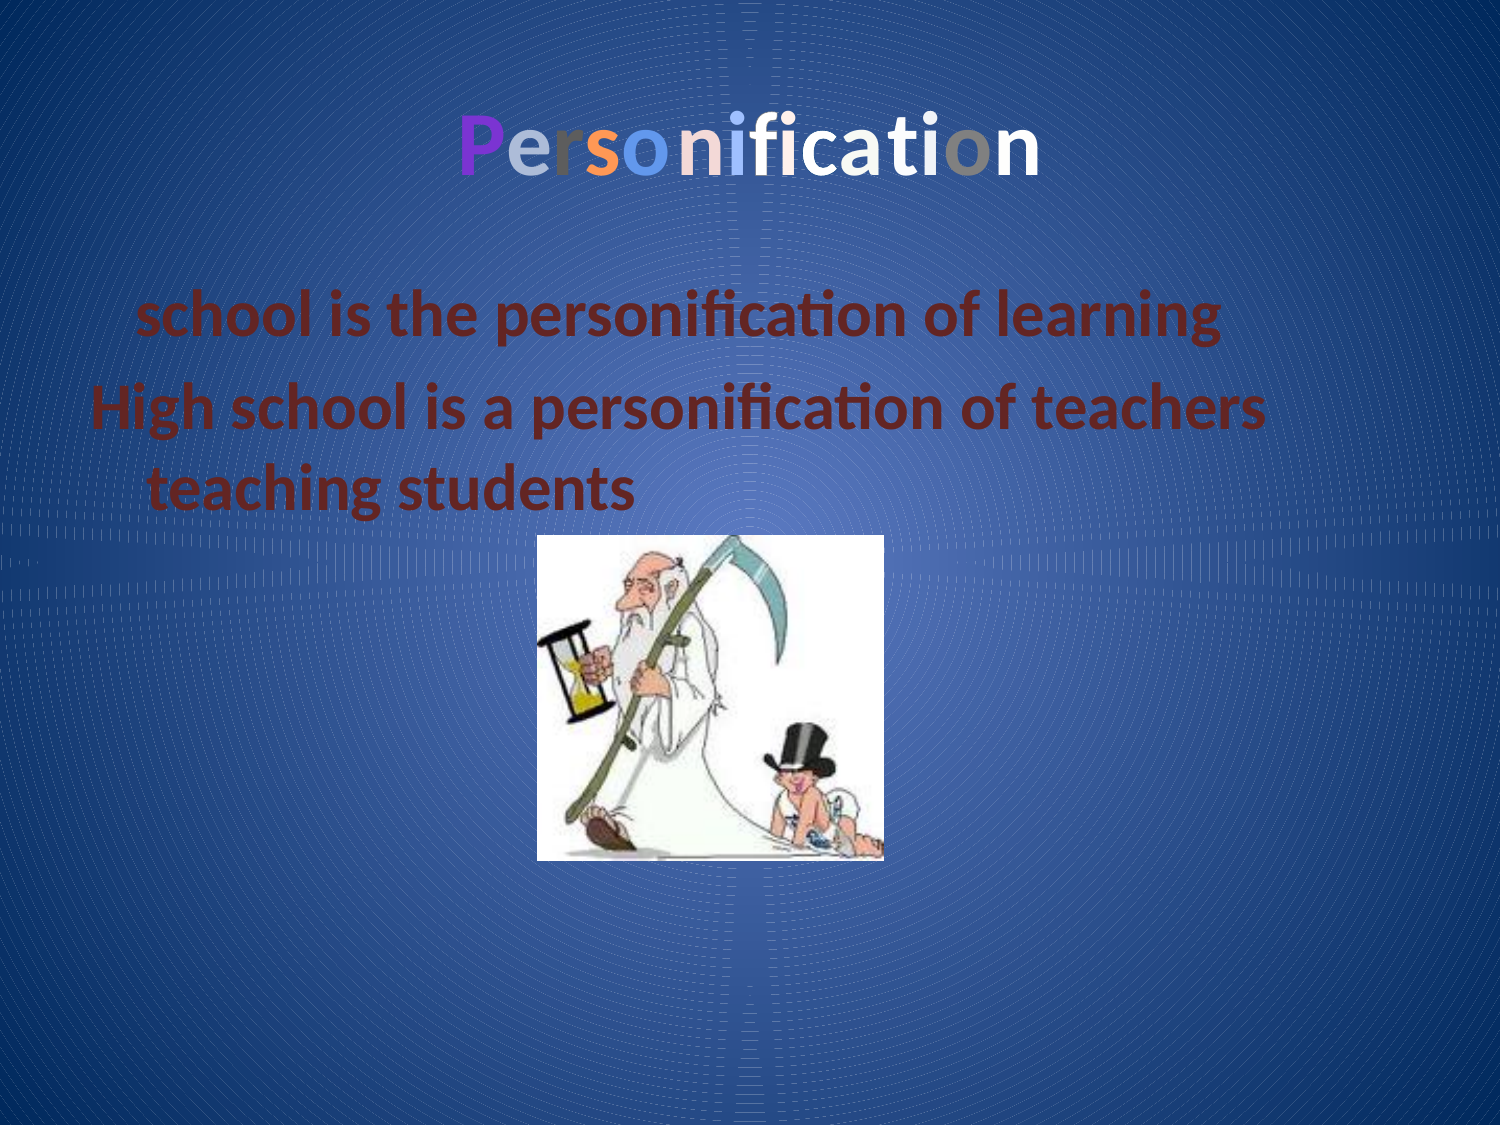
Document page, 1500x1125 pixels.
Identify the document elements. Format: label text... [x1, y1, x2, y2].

list school is the personification of learning High school is a personification of teachers teaching students [75, 262, 1425, 1005]
picture [537, 535, 884, 861]
title Personification [75, 45, 1425, 233]
